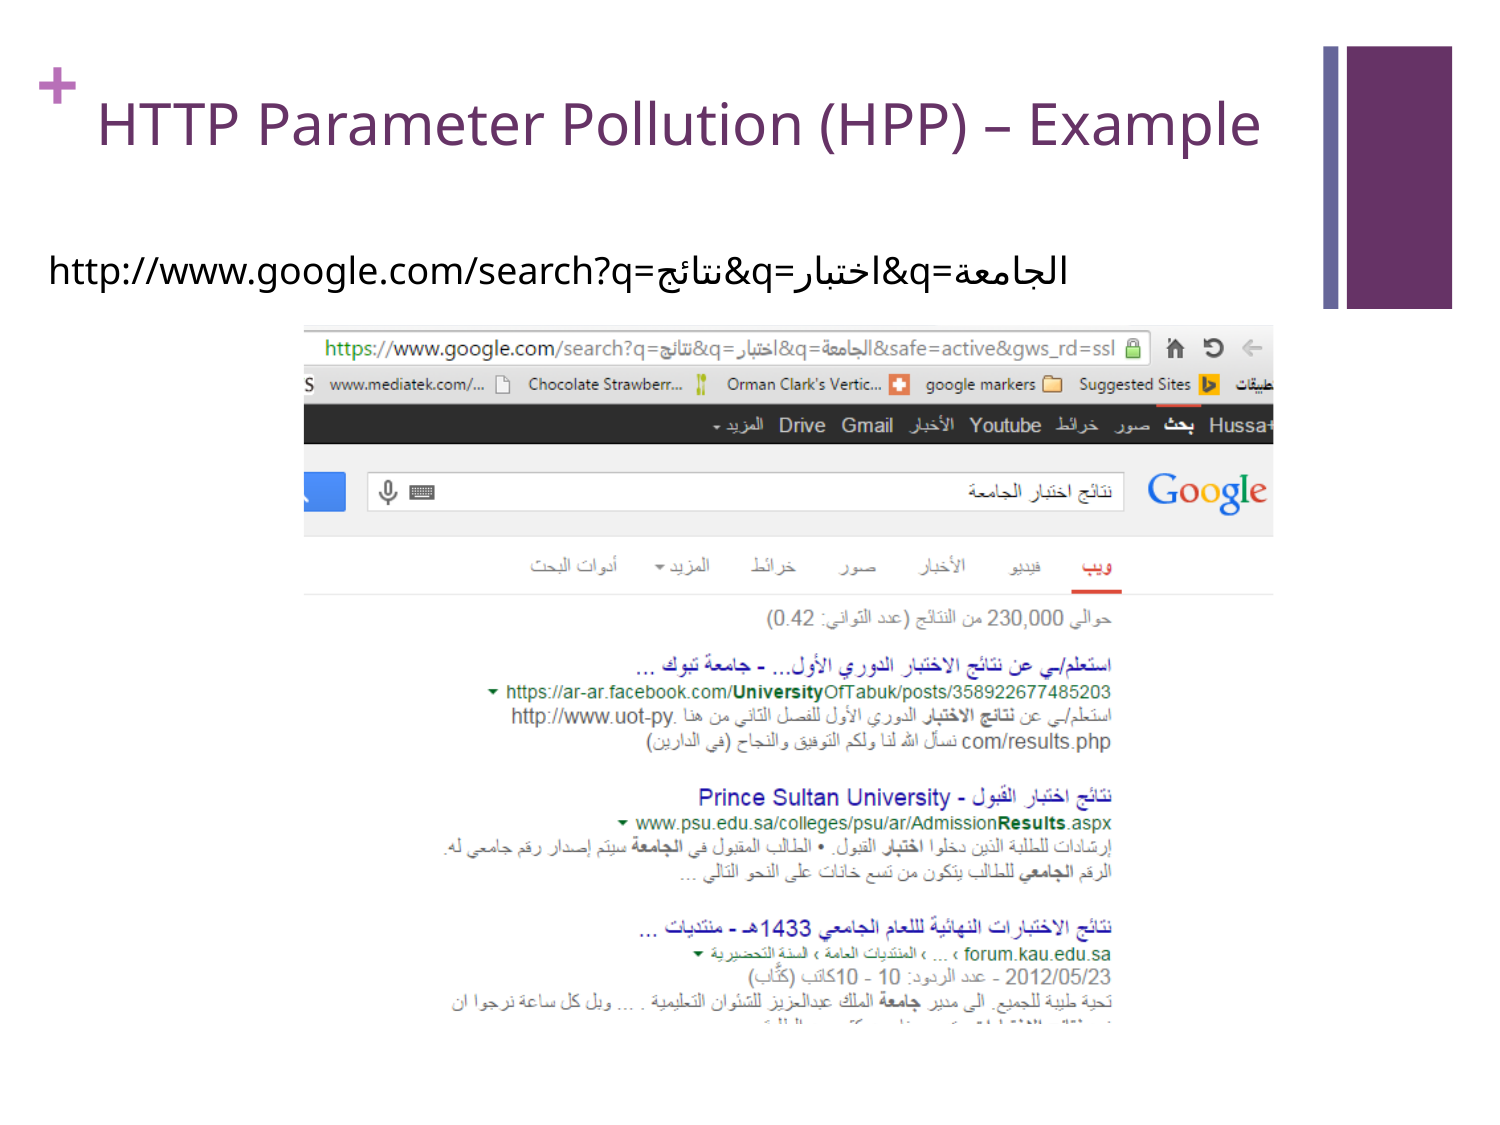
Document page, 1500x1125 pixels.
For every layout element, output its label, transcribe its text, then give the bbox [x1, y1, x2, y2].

title HTTP Parameter Pollution (HPP) – Example [81, 79, 1322, 263]
text_box http://www.google.com/search?q=نتائج&q=اختبار&q=الجامعة [33, 239, 1168, 300]
picture [303, 324, 1274, 1024]
